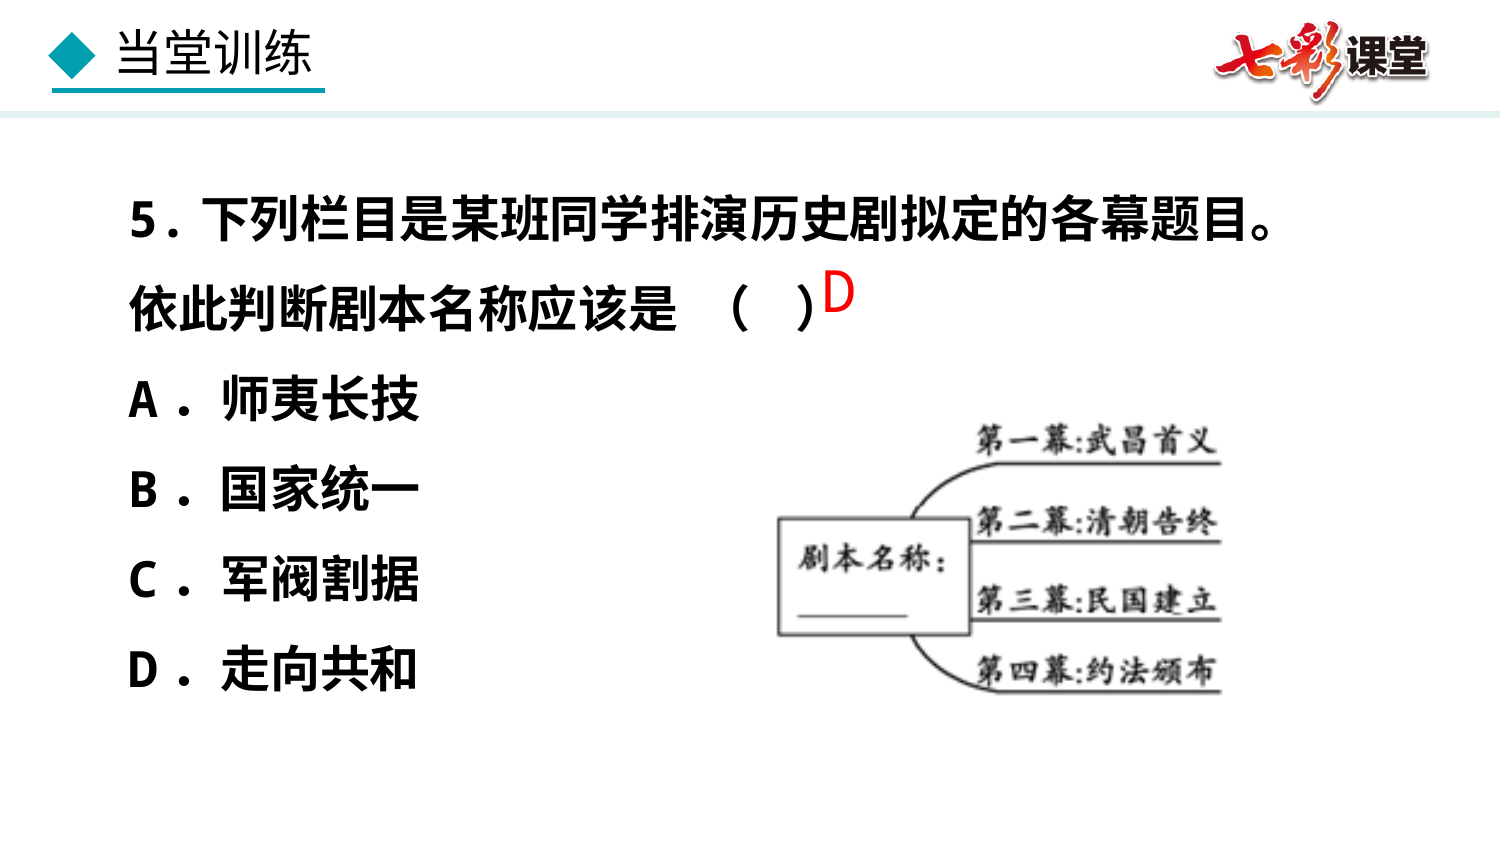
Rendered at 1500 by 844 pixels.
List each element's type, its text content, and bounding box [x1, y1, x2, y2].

picture [773, 397, 1247, 710]
picture [1210, 15, 1434, 106]
text_box D [806, 247, 892, 332]
text_box 5.下列栏目是某班同学排演历史剧拟定的各幕题目。 依此判断剧本名称应该是 （ ） A．师夷长技 B．国家统一 C．军阀割据 D．走向共和 [113, 150, 1273, 710]
